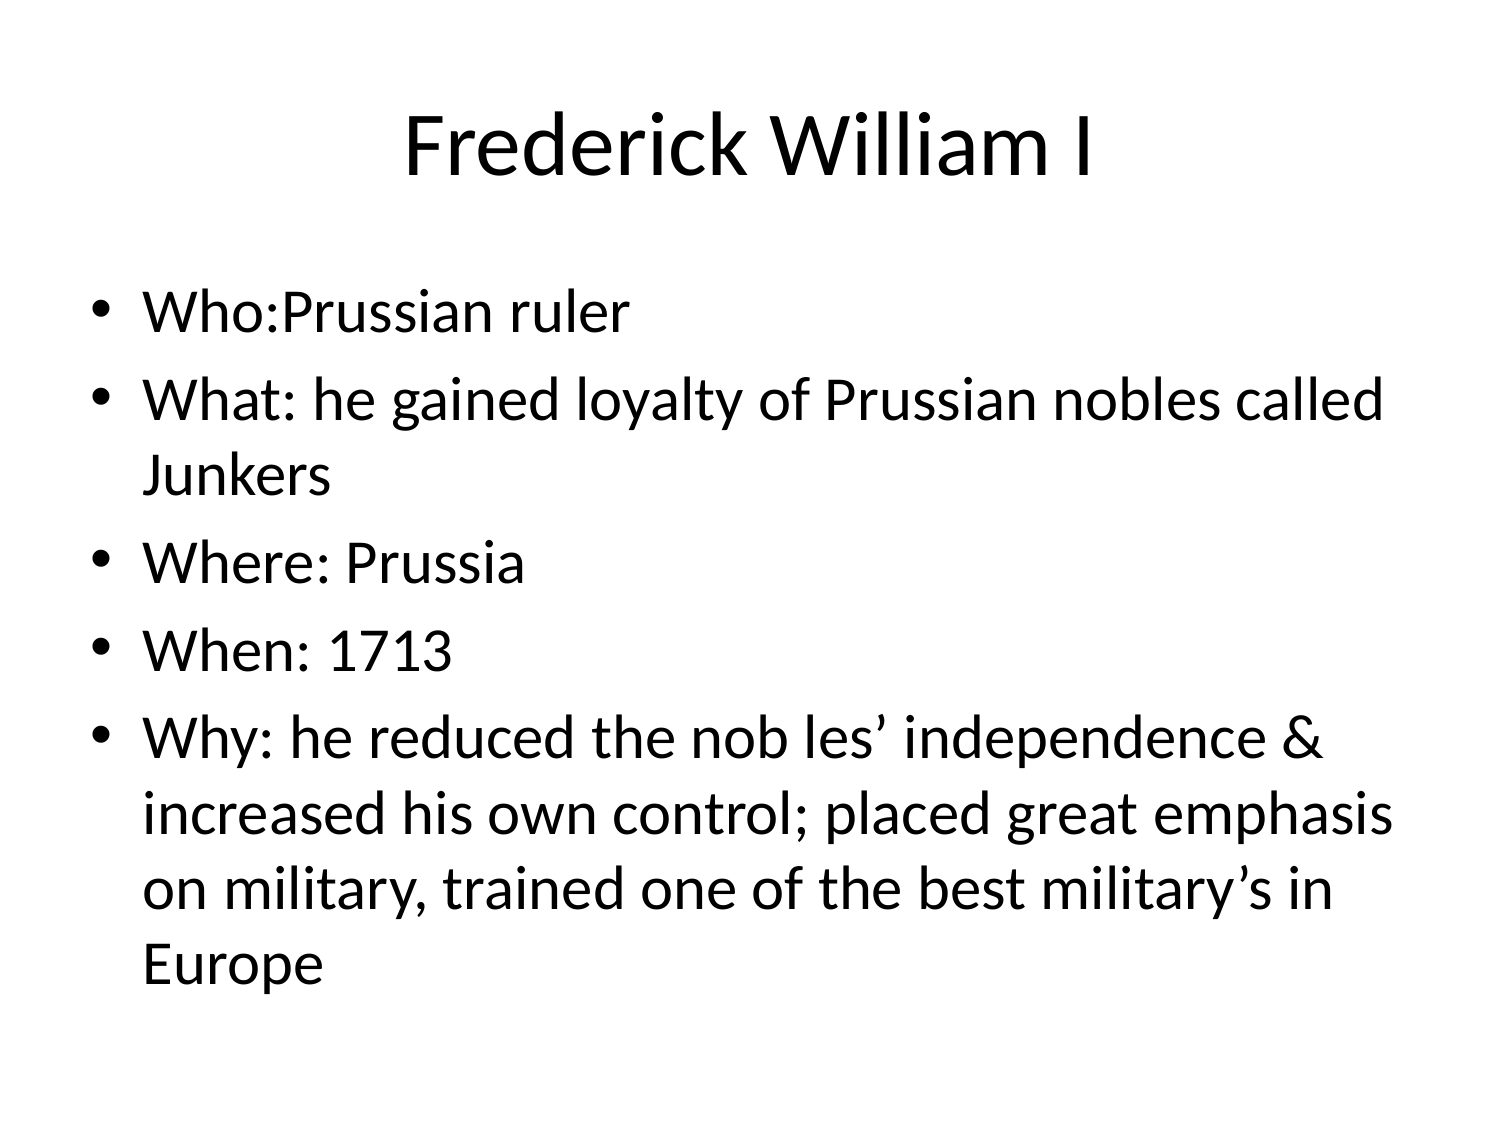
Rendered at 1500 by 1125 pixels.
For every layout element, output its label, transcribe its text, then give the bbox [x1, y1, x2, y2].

title Frederick William I [75, 45, 1425, 233]
list Who:Prussian ruler What: he gained loyalty of Prussian nobles called Junkers Where: Prussia When: 1713 Why: he reduced the nob les’ independence & increased his own control; placed great emphasis on military, trained one of the best military’s in Europe [75, 262, 1425, 1005]
